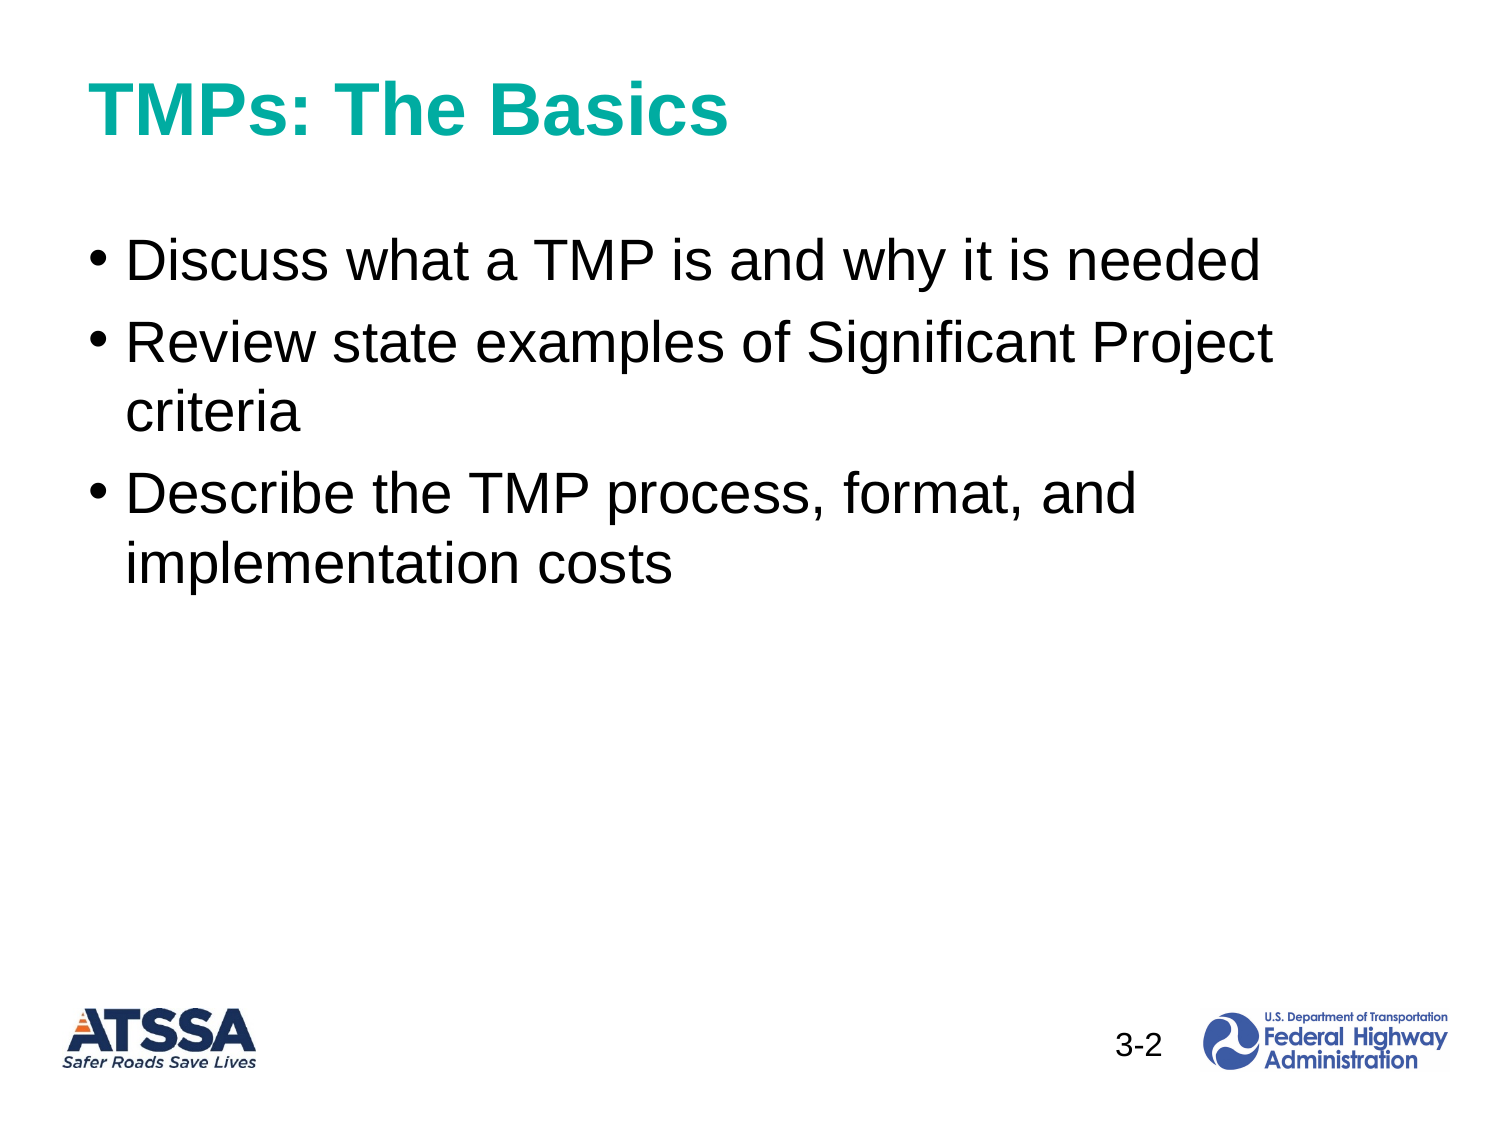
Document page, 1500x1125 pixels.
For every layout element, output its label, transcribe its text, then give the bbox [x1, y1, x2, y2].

picture [62, 1008, 256, 1068]
list Discuss what a TMP is and why it is needed Review state examples of Significant Project criteria Describe the TMP process, format, and implementation costs [73, 214, 1449, 657]
picture [1200, 1008, 1450, 1072]
title TMPs: The Basics [73, 51, 1424, 160]
